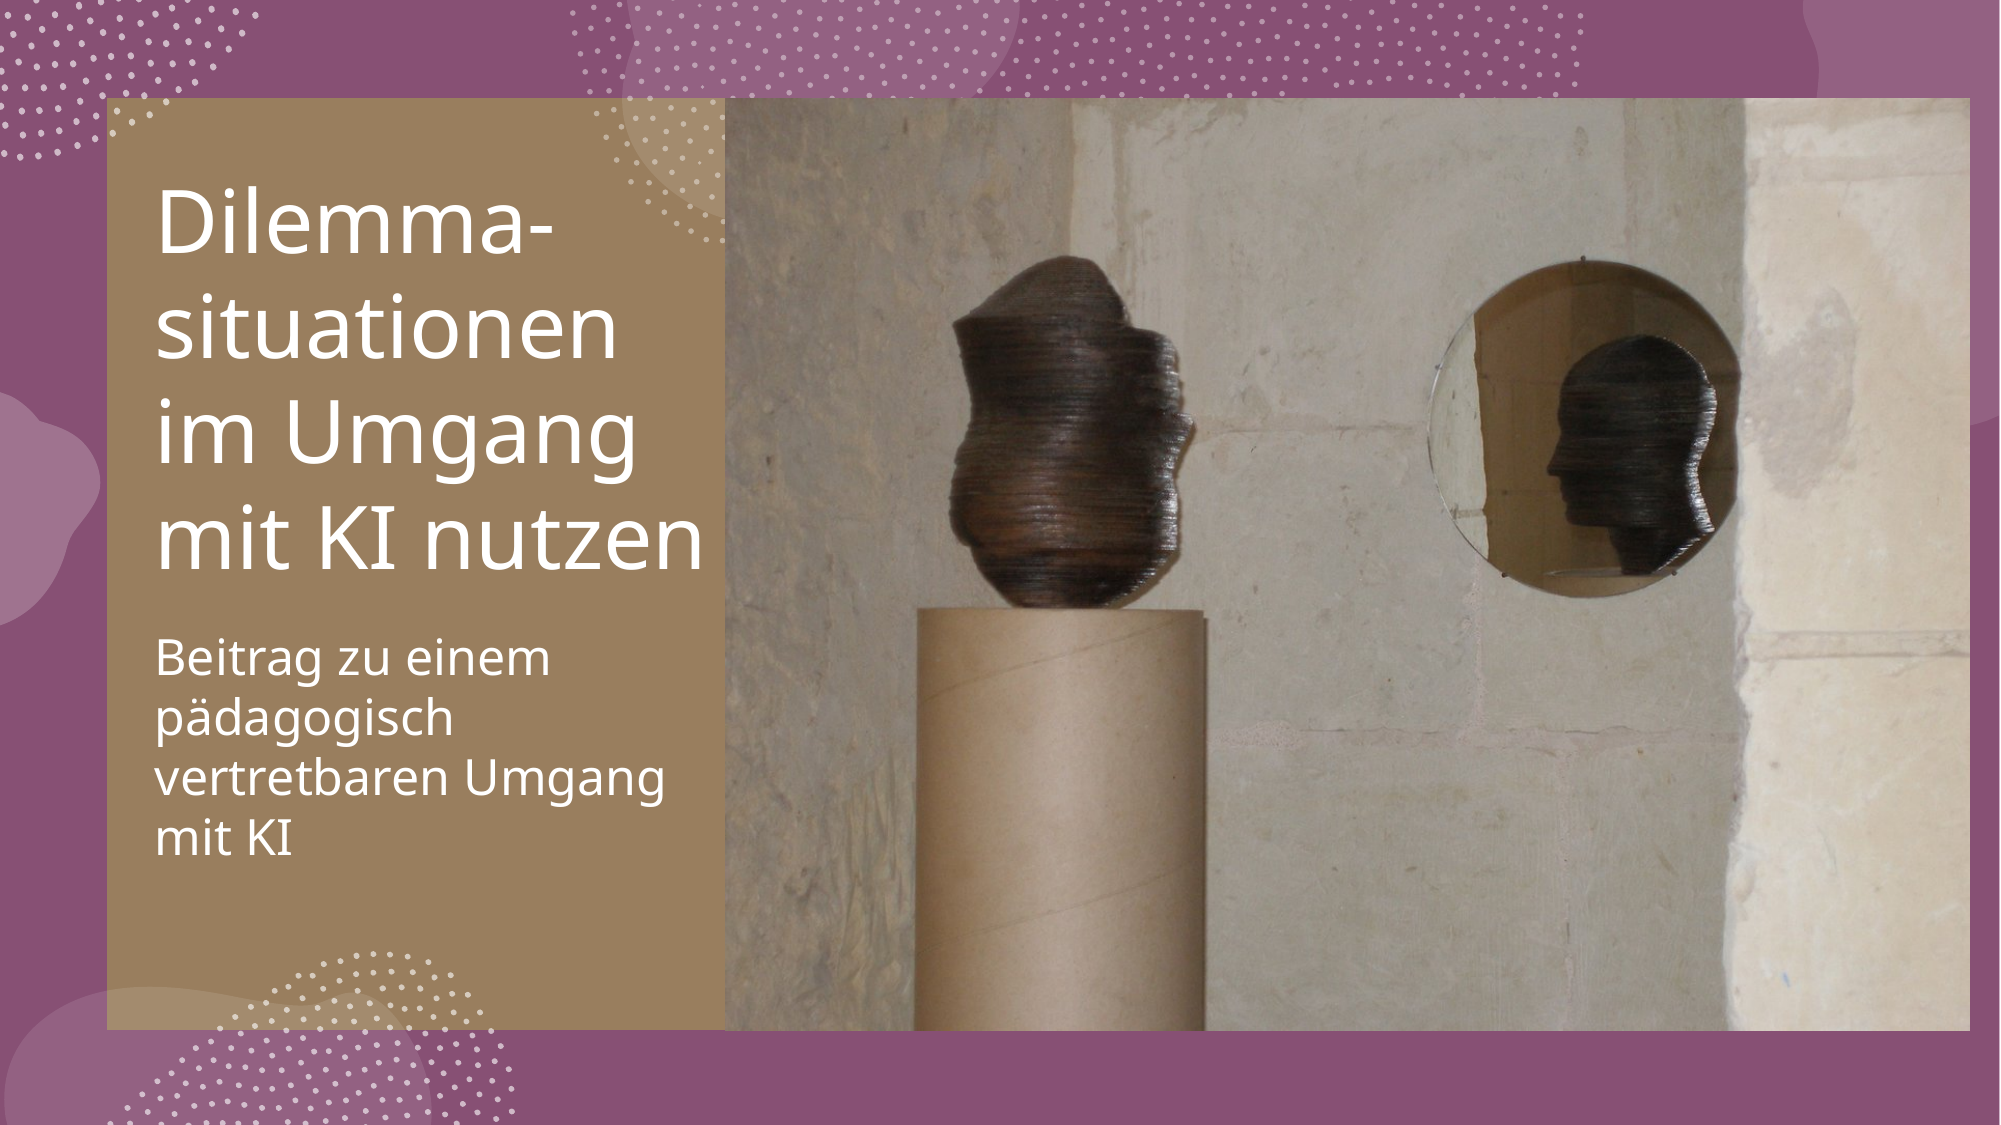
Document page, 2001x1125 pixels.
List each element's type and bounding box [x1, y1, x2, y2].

picture [725, 97, 1970, 1032]
text_box [0, 0, 2000, 1125]
